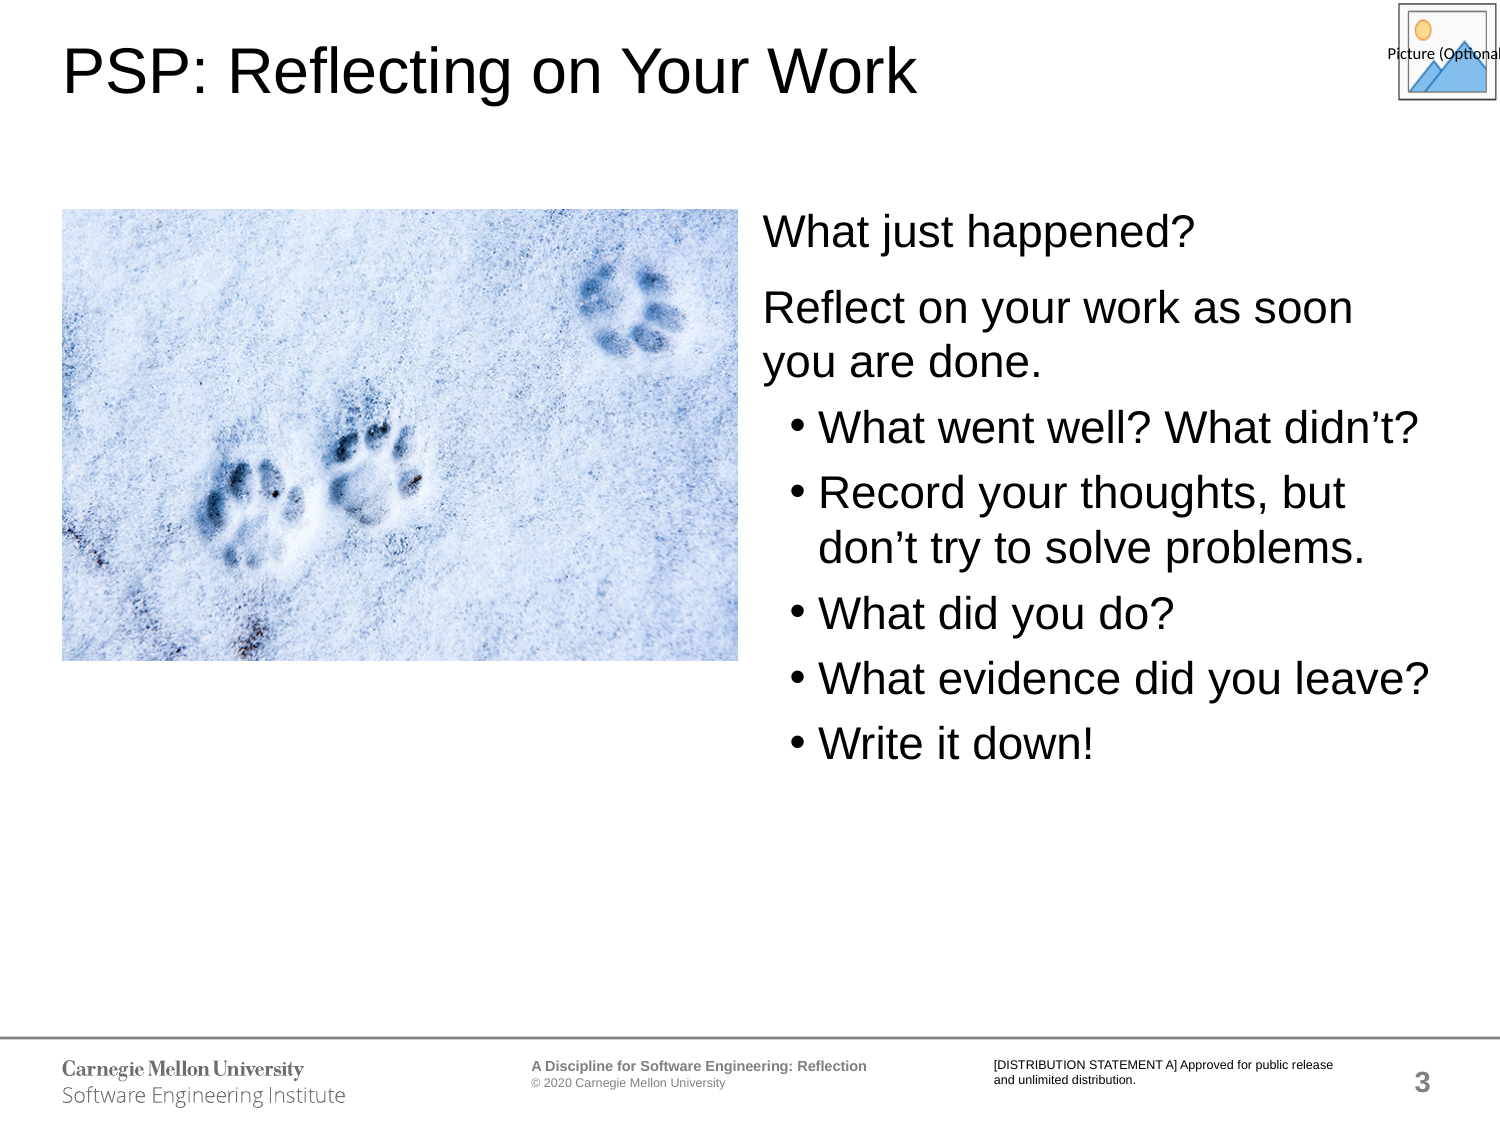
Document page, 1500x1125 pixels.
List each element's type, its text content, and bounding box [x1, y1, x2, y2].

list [62, 209, 738, 661]
picture [1394, 0, 1500, 105]
title PSP: Reflecting on Your Work [62, 37, 1338, 182]
list What just happened? Reflect on your work as soon you are done. What went well? What didn’t? Record your thoughts, but don’t try to solve problems. What did you do? What evidence did you leave? Write it down! [762, 201, 1432, 987]
